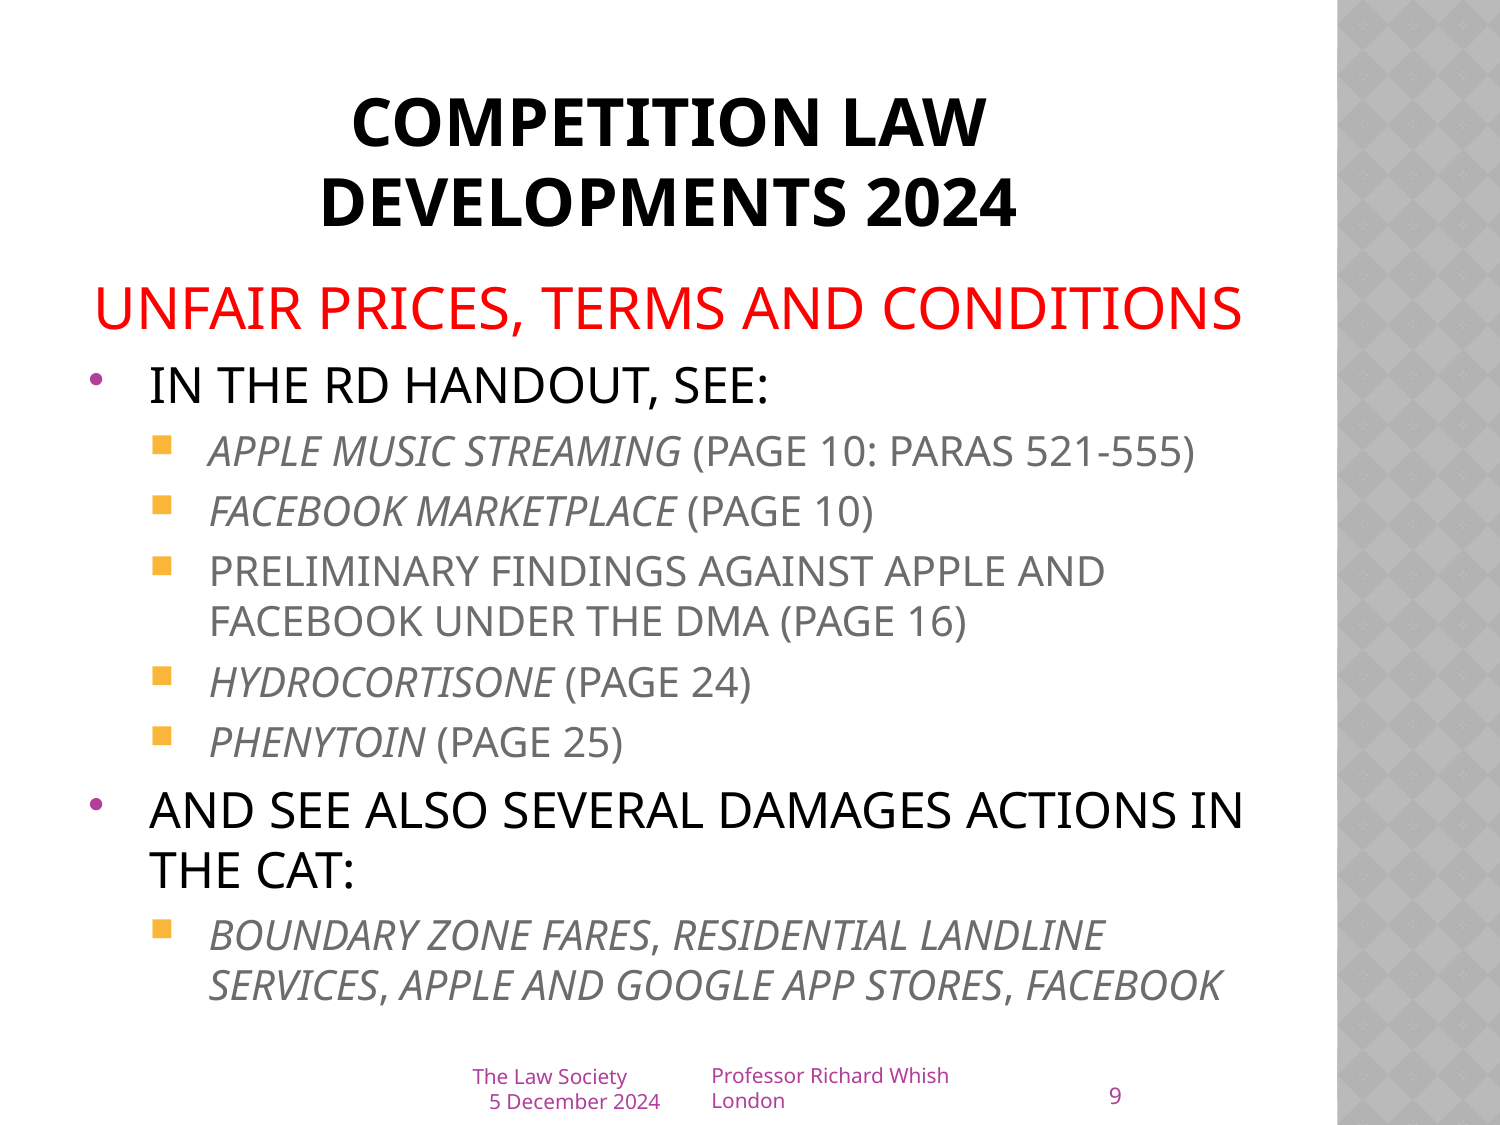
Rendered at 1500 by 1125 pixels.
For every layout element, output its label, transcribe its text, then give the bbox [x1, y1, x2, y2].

slide_number 9 [1025, 1075, 1123, 1113]
title Competition law developments 2024 [75, 52, 1263, 241]
slide_number Professor Richard Whish London [696, 1075, 1025, 1114]
footer The Law Society 5 December 2024 [75, 1075, 675, 1114]
list UNFAIR PRICES, TERMS AND CONDITIONS IN THE RD HANDOUT, SEE: APPLE MUSIC STREAMING (PAGE 10: paras 521-555) FACEBOOK MARKETPLACE (PAGE 10) PRELIMINARY FINDINGS AGAINST APPLE AND FACEBOOK UNDER THE DMA (PAGE 16) HYDROCORTISONE (PAGE 24) PHENYTOIN (PAGE 25) AND SEE ALSO SEVERAL DAMAGES ACTIONS IN THE CAT: BOUNDARY ZONE FARES, RESIDENTIAL LANDLINE SERVICES, APPLE AND GOOGLE APP STORES, FACEBOOK [75, 264, 1263, 1060]
